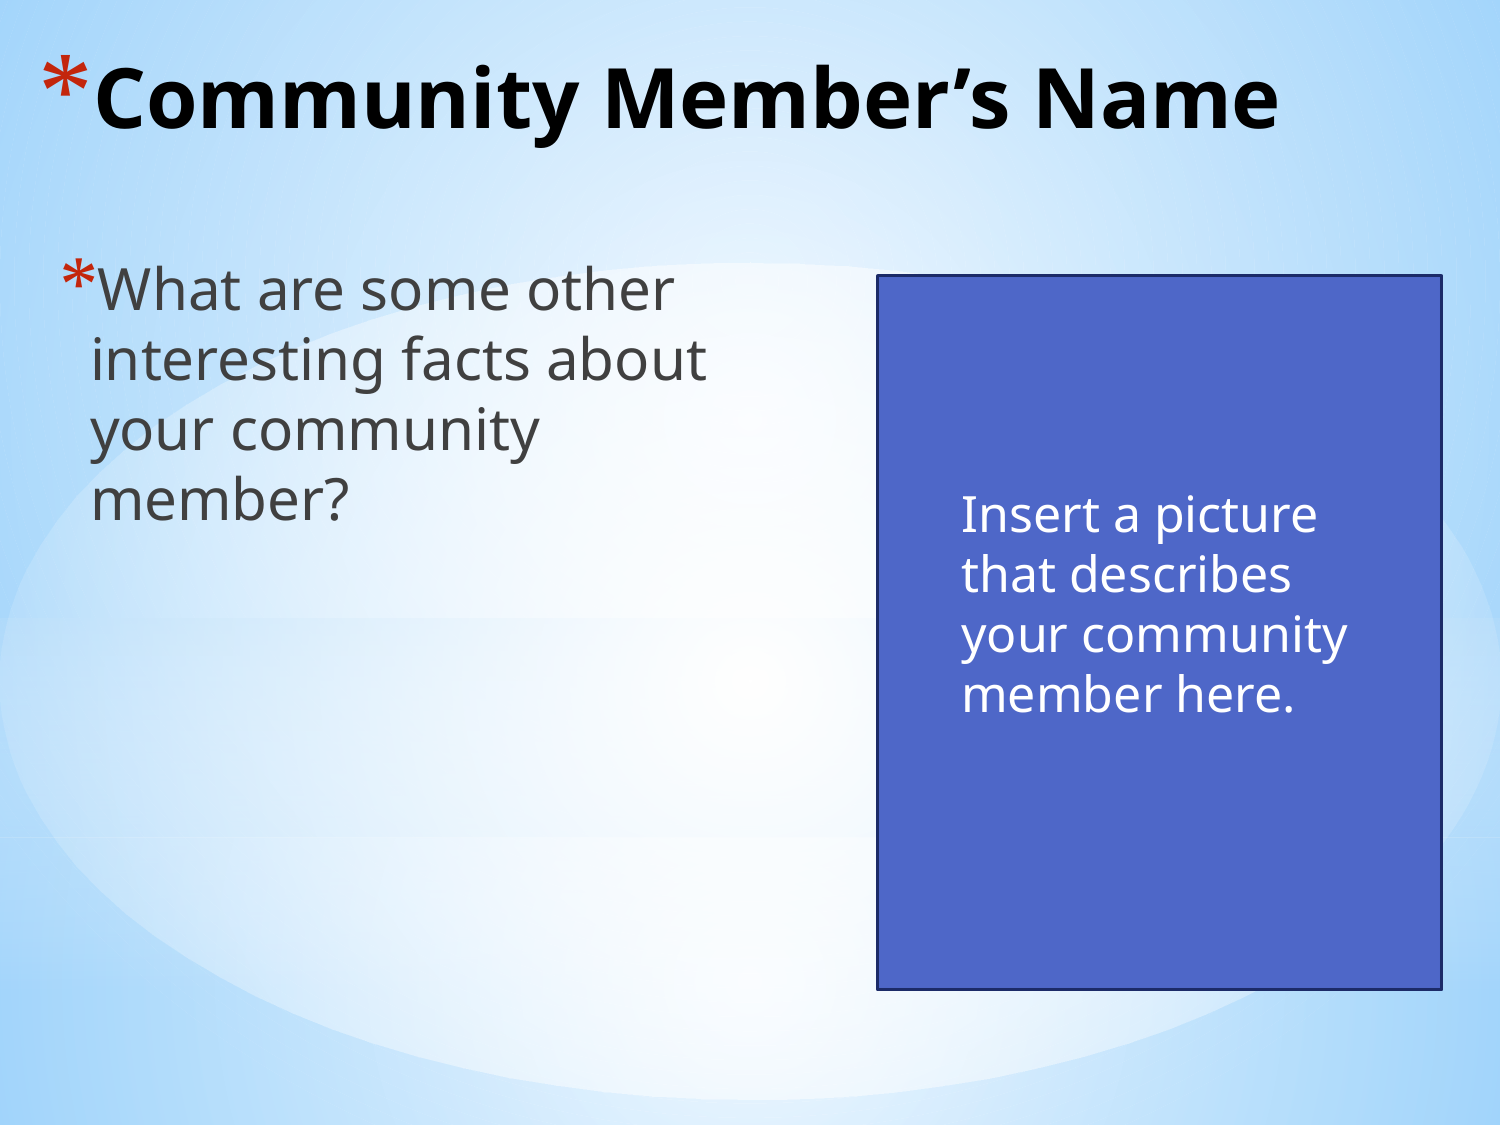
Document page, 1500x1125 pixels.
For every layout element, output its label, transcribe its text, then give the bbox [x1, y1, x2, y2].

picture [875, 274, 1443, 991]
title Community Member’s Name [24, 37, 1425, 225]
list What are some other interesting facts about your community member? [37, 245, 829, 1021]
